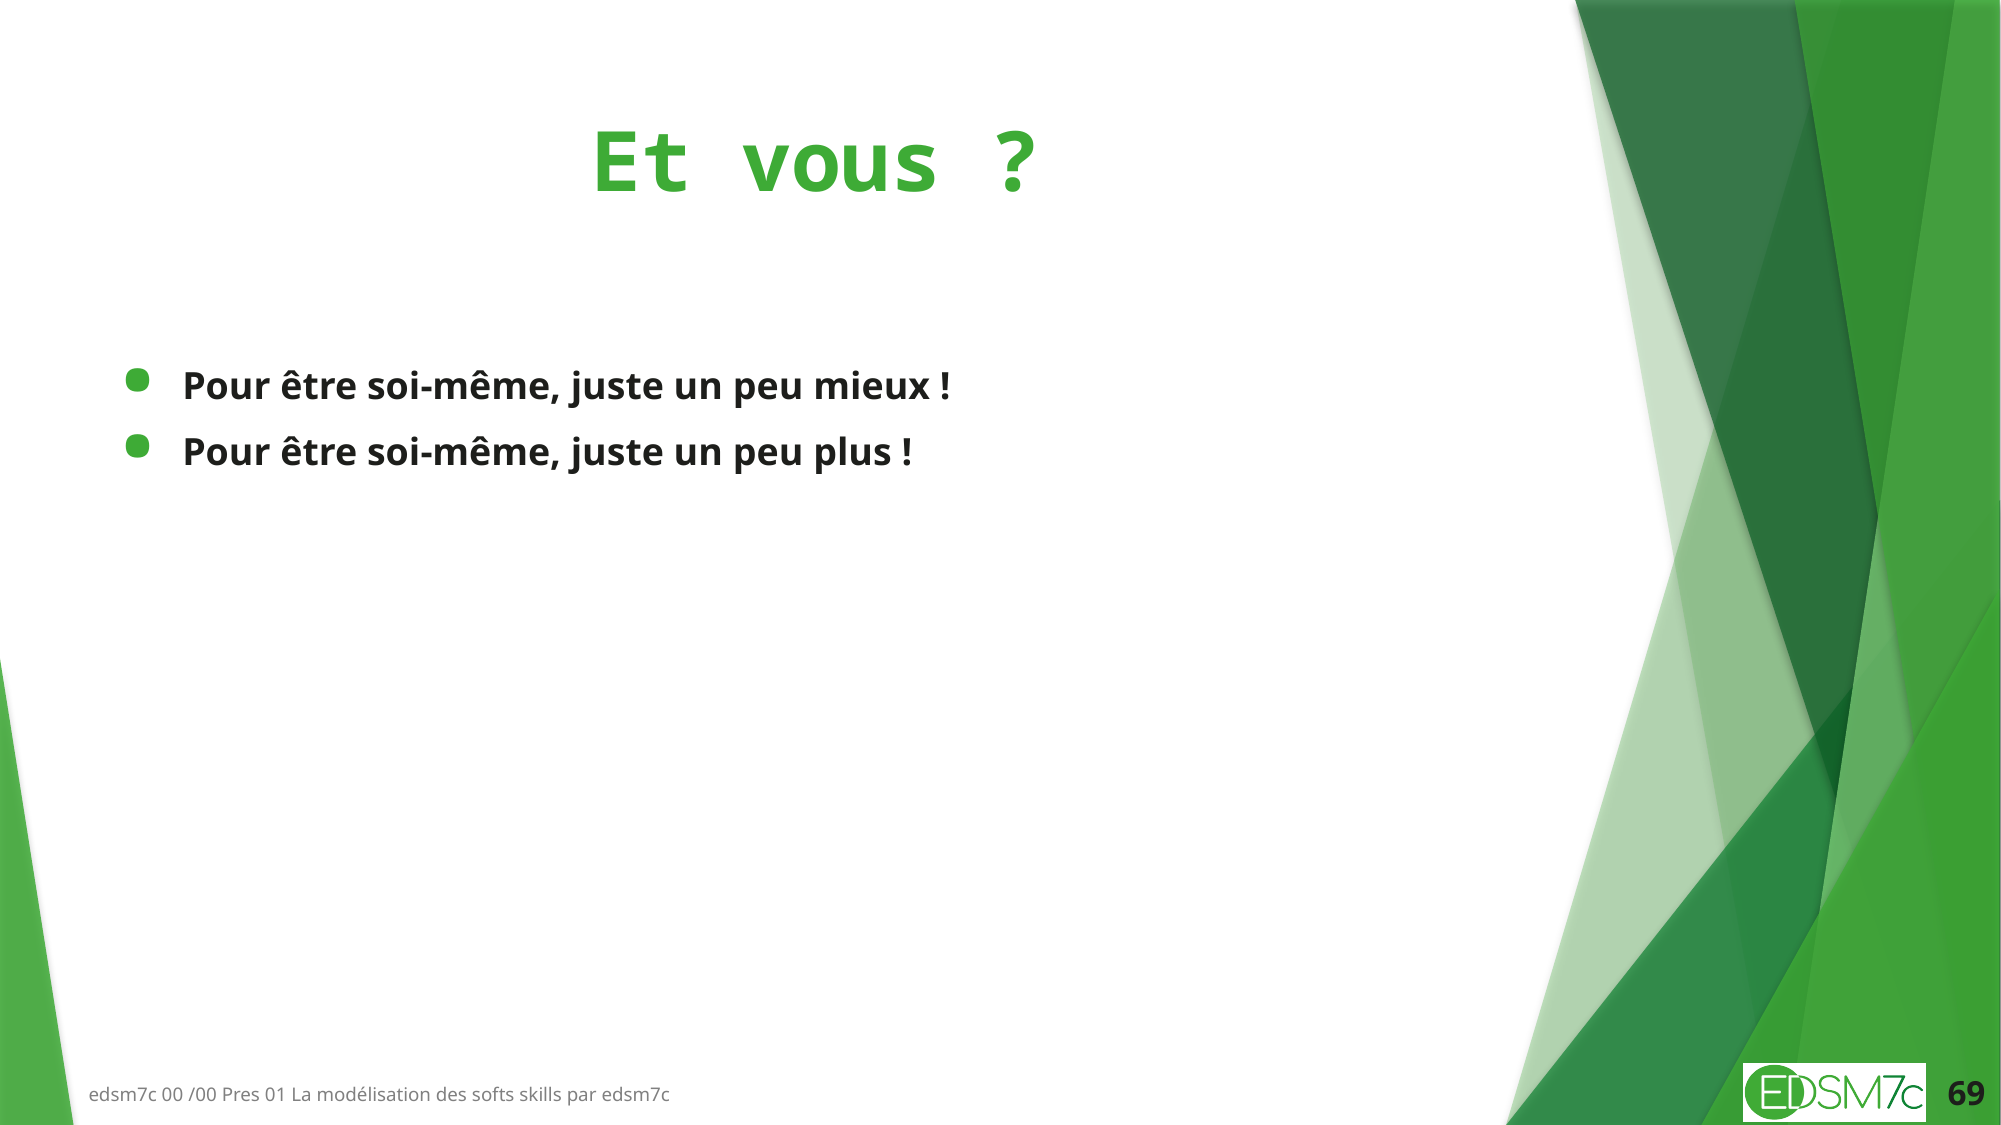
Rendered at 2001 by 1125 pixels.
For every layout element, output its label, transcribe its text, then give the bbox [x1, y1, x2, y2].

title Et vous ? [111, 99, 1522, 317]
picture [1742, 1061, 1927, 1123]
slide_number 69 [1928, 1065, 2000, 1125]
footer edsm7c 00 /00 Pres 01 La modélisation des softs skills par edsm7c [73, 1065, 1107, 1125]
list Pour être soi-même, juste un peu mieux ! Pour être soi-même, juste un peu plus ! [111, 354, 1522, 992]
